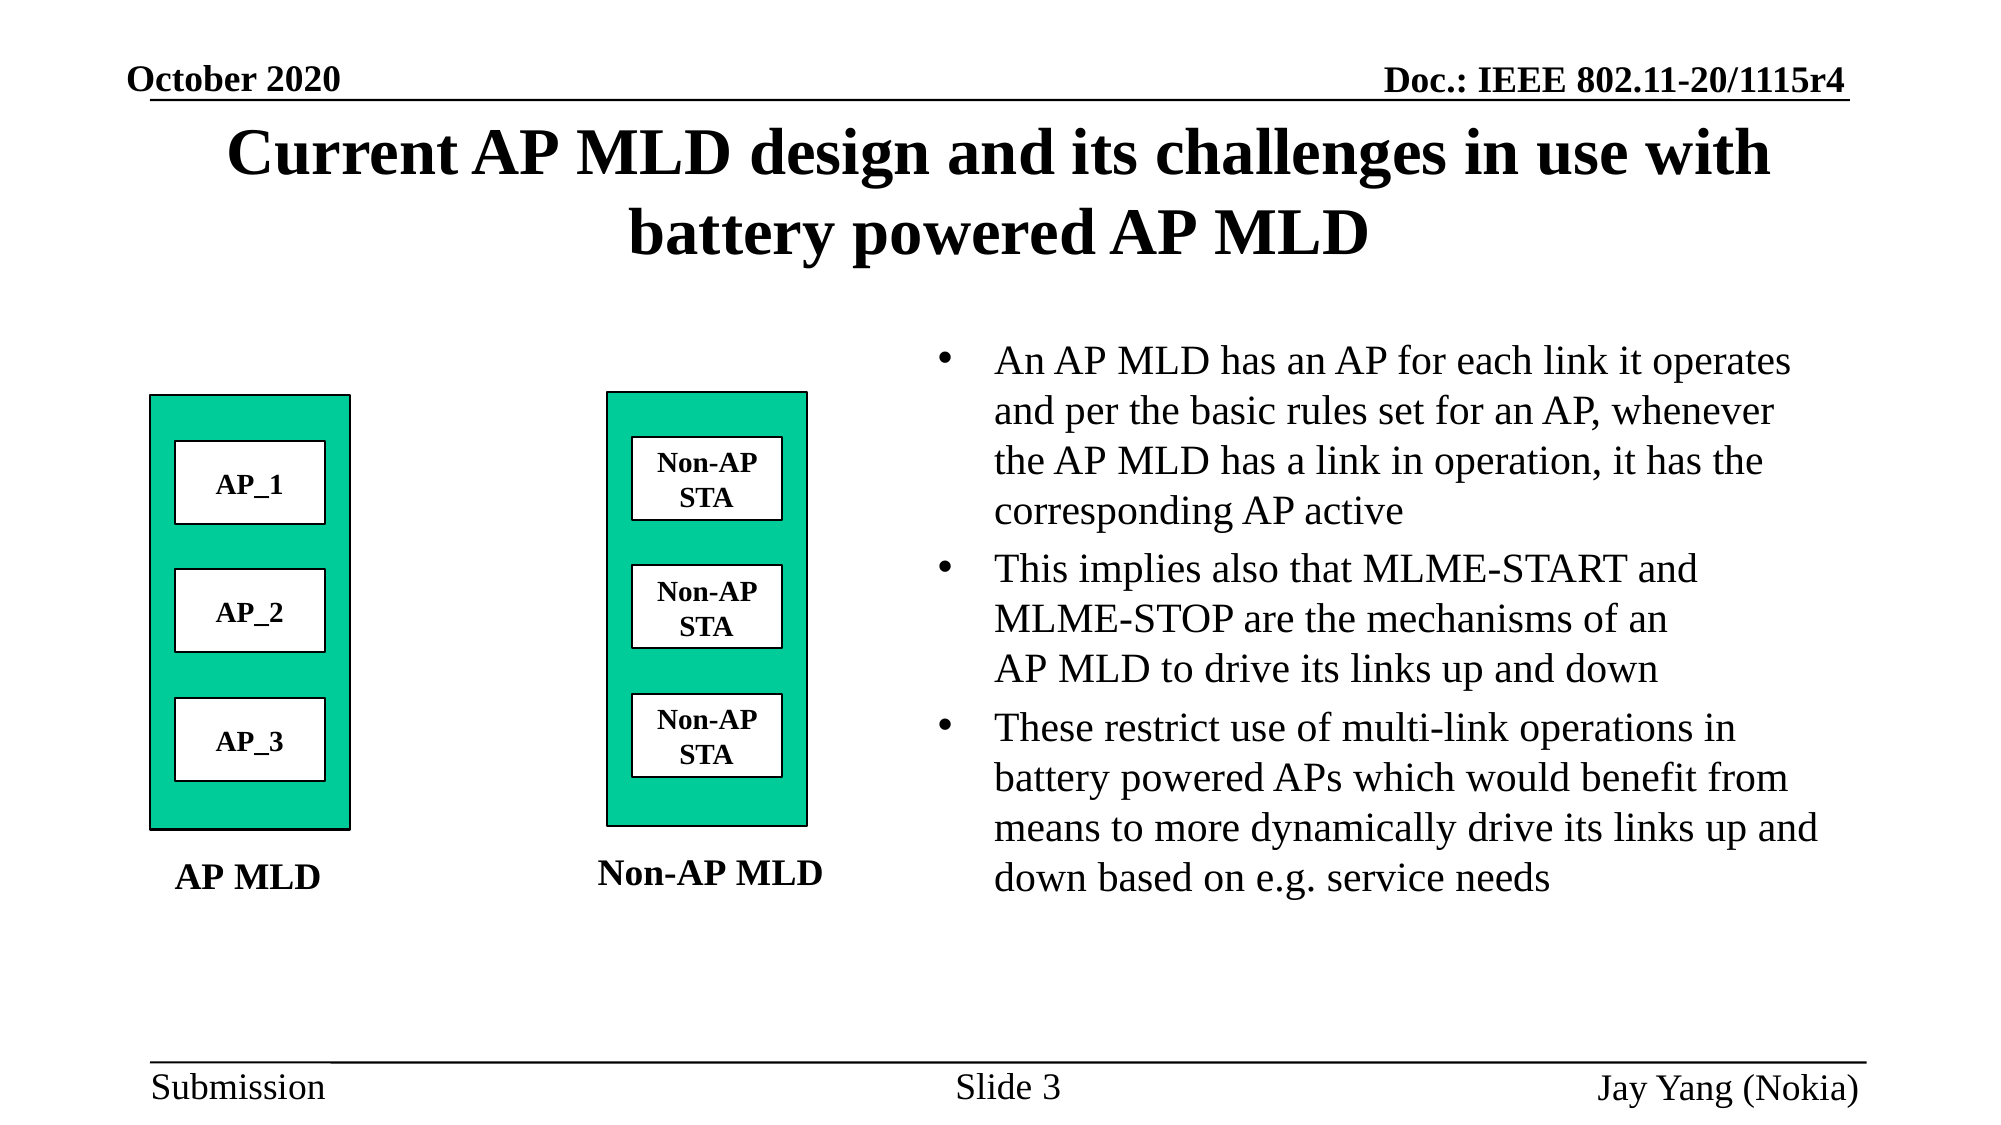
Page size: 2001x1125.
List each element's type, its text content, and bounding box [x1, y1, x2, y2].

text_box AP MLD [159, 844, 337, 905]
text_box Non-AP MLD [582, 840, 839, 901]
list An AP MLD has an AP for each link it operates and per the basic rules set for an AP, whenever the AP MLD has a link in operation, it has the corresponding AP active This implies also that MLME-START and MLME-STOP are the mechanisms of an AP MLD to drive its links up and down These restrict use of multi-link operations in battery powered APs which would benefit from means to more dynamically drive its links up and down based on e.g. service needs [922, 324, 1851, 1001]
text_box Non-AP STA [631, 437, 782, 520]
title Current AP MLD design and its challenges in use with battery powered AP MLD [149, 112, 1851, 263]
text_box Non-AP STA [631, 565, 782, 649]
text_box AP_2 [174, 569, 325, 653]
slide_number Slide 3 [942, 1061, 1075, 1108]
text_box Non-AP STA [631, 693, 782, 777]
text_box AP_1 [174, 440, 325, 524]
text_box [606, 391, 807, 826]
footer Jay Yang (Nokia) [1585, 1062, 1860, 1109]
text_box AP_3 [174, 697, 325, 781]
text_box [150, 395, 350, 830]
